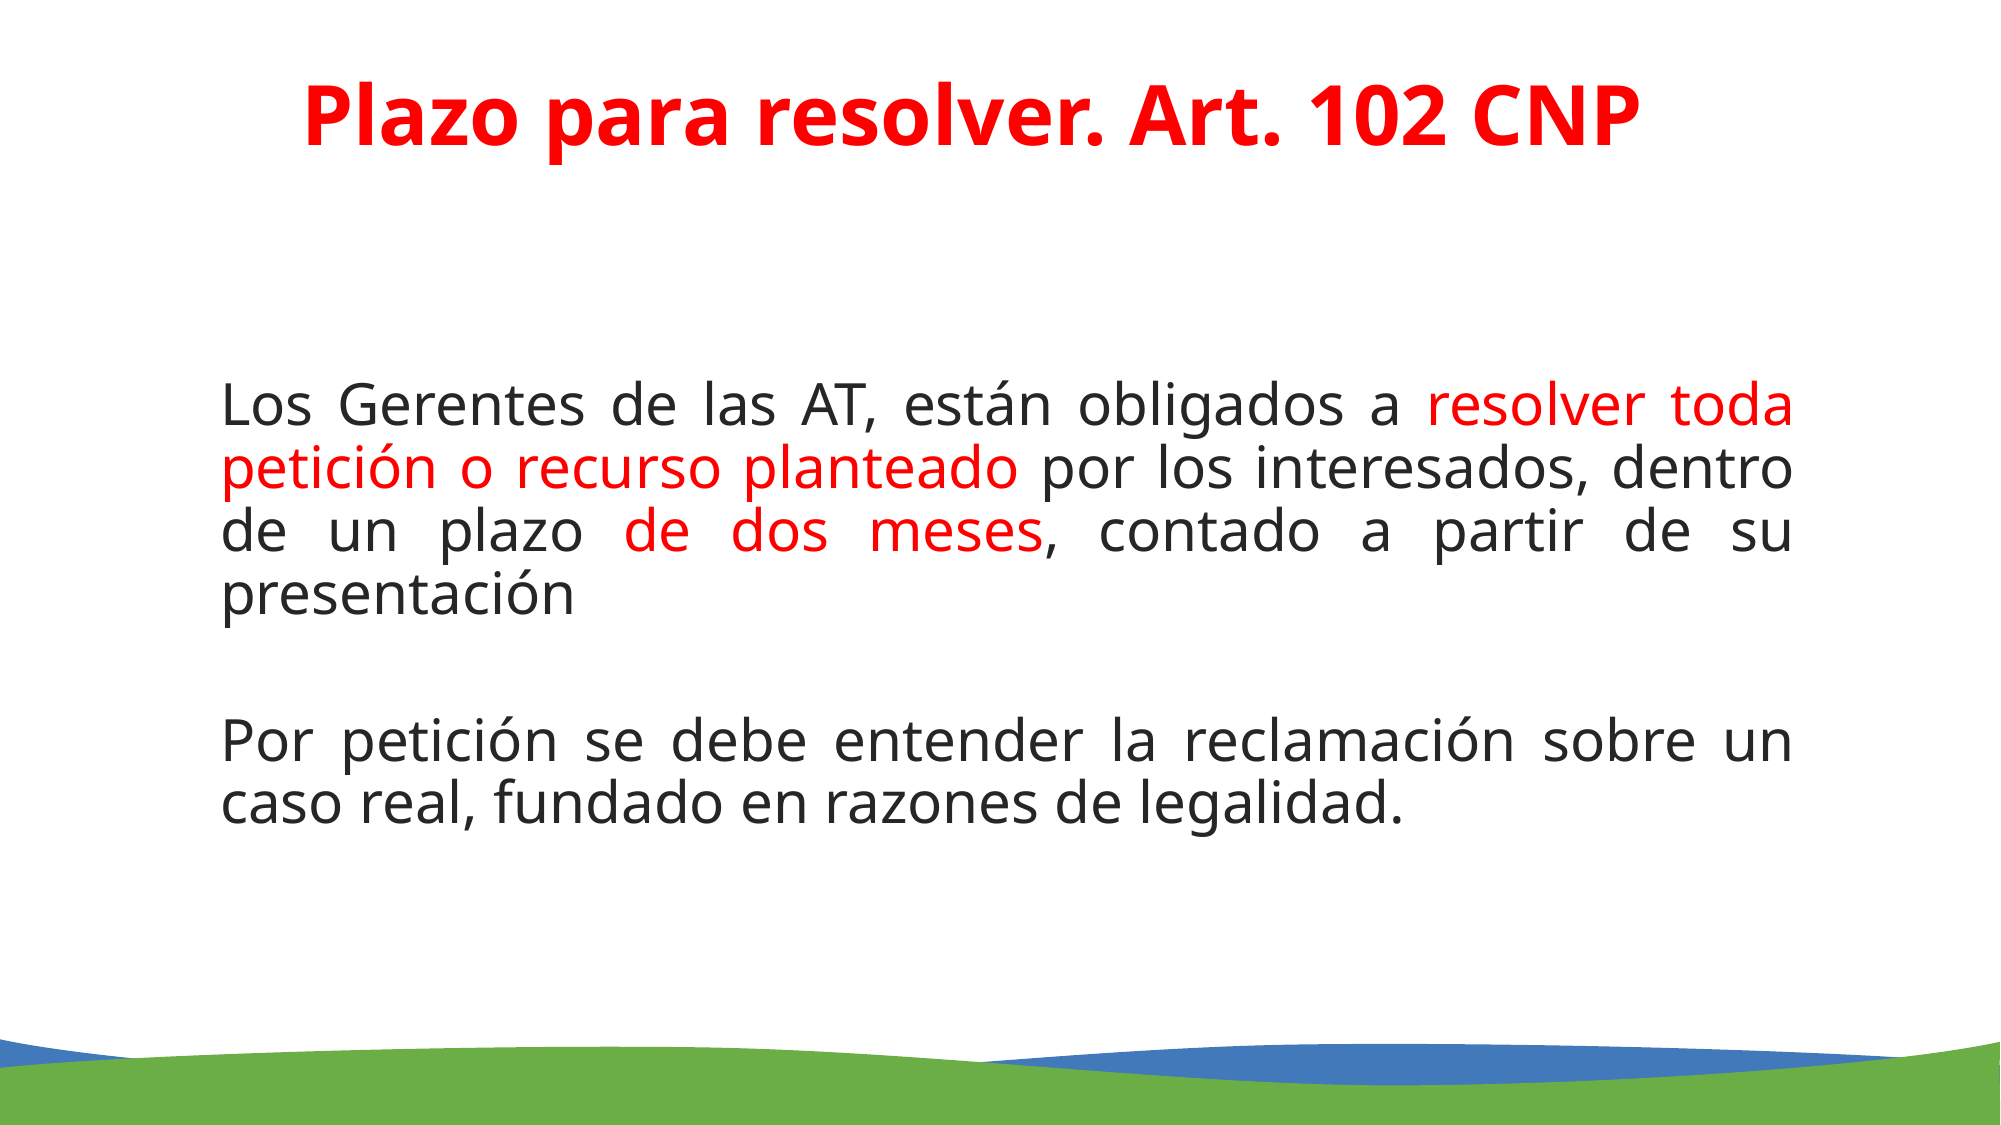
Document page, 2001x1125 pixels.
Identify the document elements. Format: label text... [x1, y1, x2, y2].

title Plazo para resolver. Art. 102 CNP [286, 59, 1863, 278]
text_box Los Gerentes de las AT, están obligados a resolver toda petición o recurso planteado por los interesados, dentro de un plazo de dos meses, contado a partir de su presentación Por petición se debe entender la reclamación sobre un caso real, fundado en razones de legalidad. [130, 277, 1810, 930]
